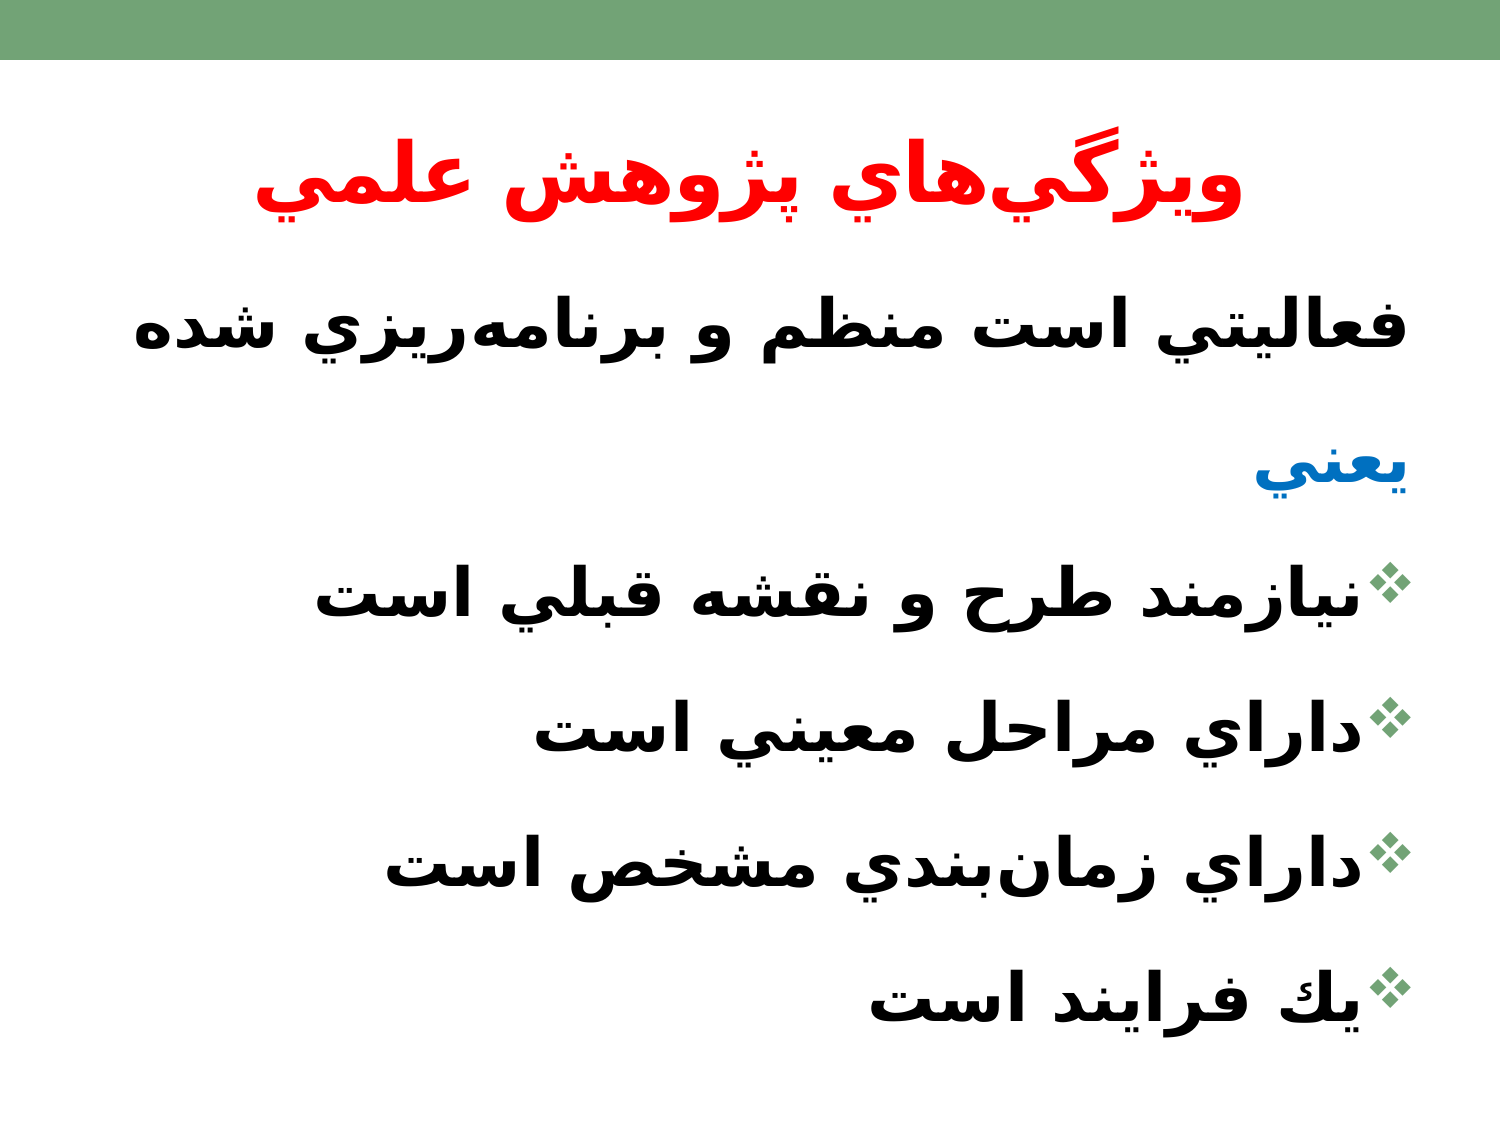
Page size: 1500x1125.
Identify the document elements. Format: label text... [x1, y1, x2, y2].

title ويژگي‌هاي پژوهش علمي [75, 87, 1425, 250]
list فعاليتي است منظم و برنامه‌ريزي شده يعني نيازمند طرح و نقشه قبلي است داراي مراحل معيني است داراي زمان‌بندي مشخص است يك فرايند است [76, 231, 1427, 1059]
